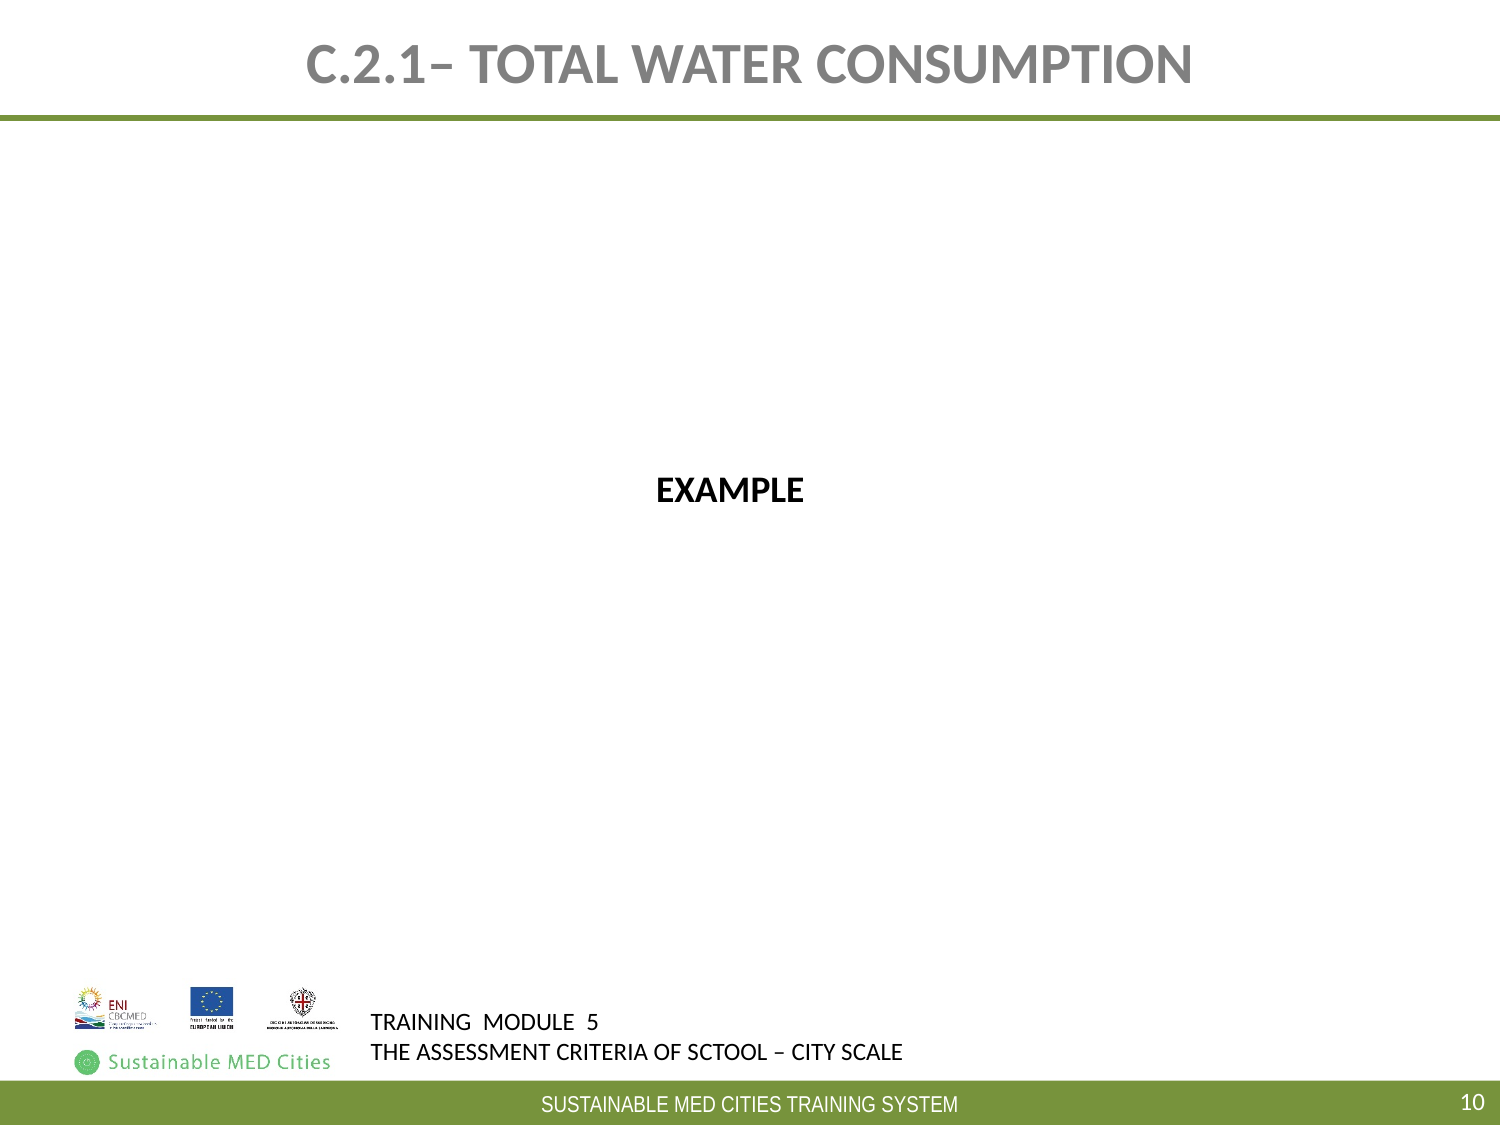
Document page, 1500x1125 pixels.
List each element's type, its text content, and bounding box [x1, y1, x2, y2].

list EXAMPLE [43, 262, 1425, 944]
title C.2.1– TOTAL WATER CONSUMPTION [0, 0, 1500, 121]
slide_number 10 [1149, 1080, 1500, 1120]
picture [62, 978, 356, 1080]
